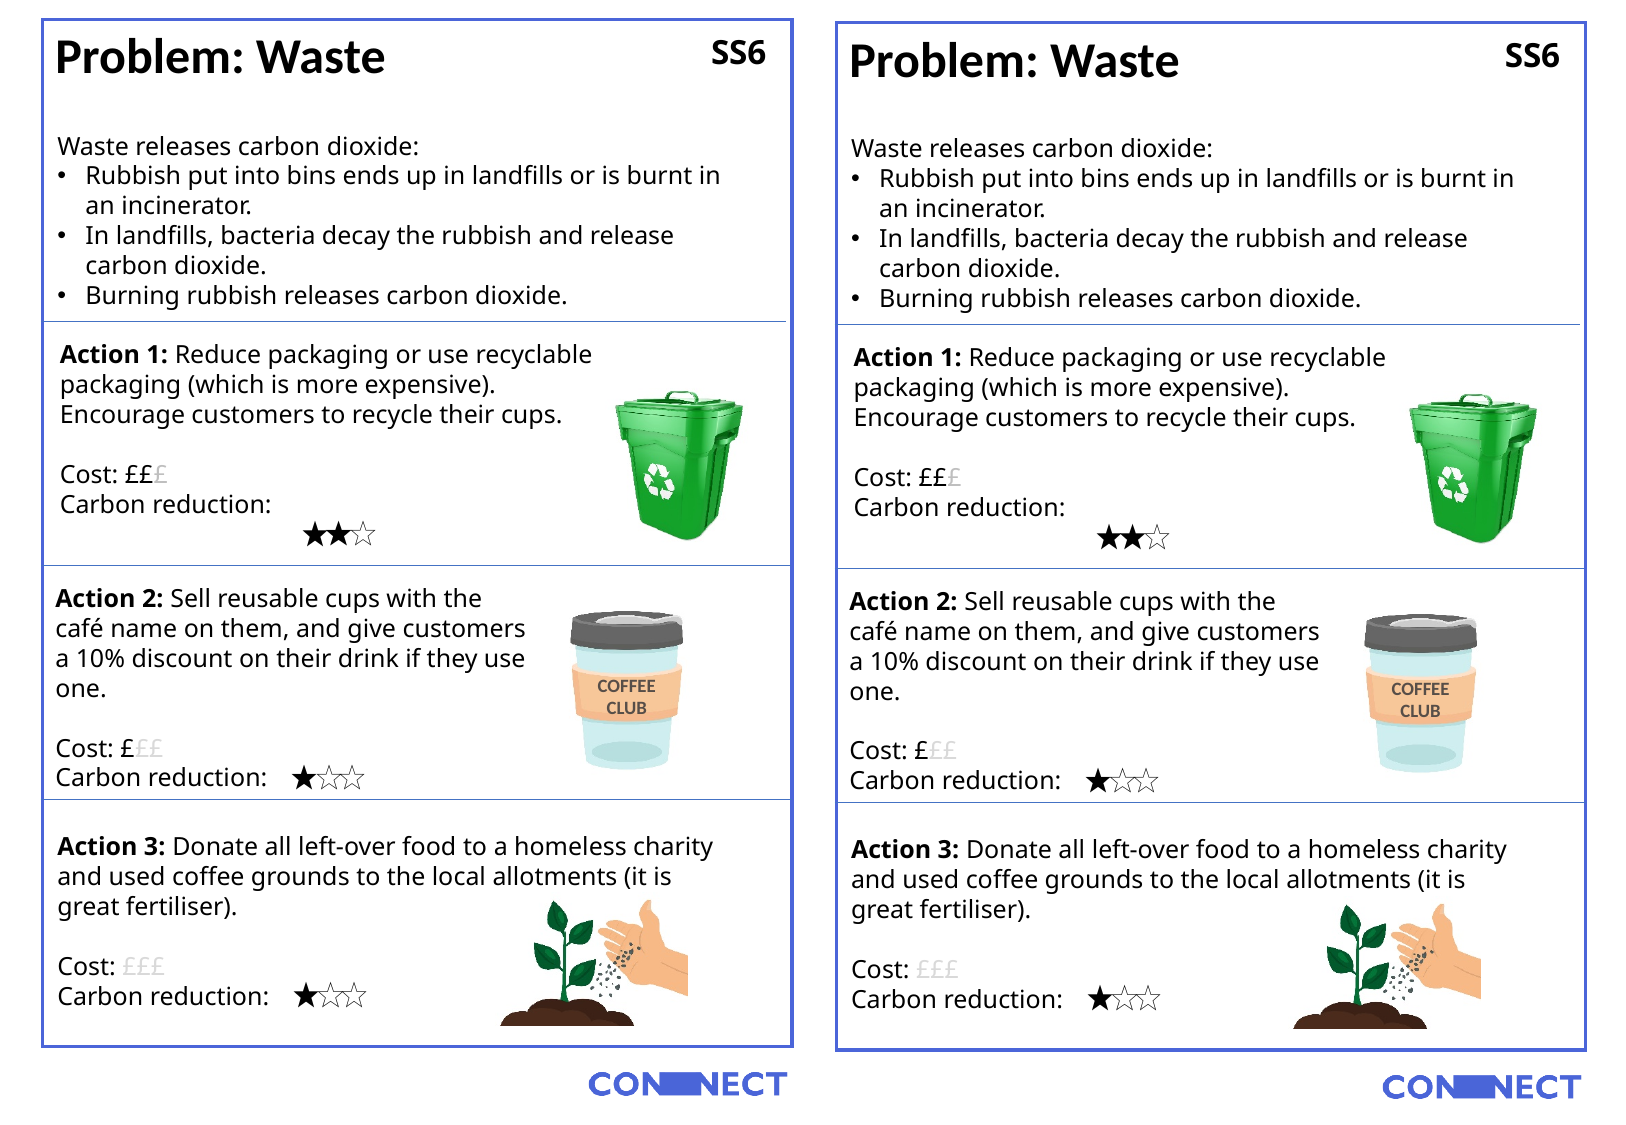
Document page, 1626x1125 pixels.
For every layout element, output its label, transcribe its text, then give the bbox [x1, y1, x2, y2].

picture [576, 1067, 794, 1097]
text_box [1272, 581, 1569, 802]
picture [594, 377, 769, 552]
text_box Problem: Waste [40, 16, 668, 92]
text_box [41, 800, 793, 1048]
text_box SS6 [696, 23, 834, 79]
picture [1388, 380, 1563, 555]
text_box Action 3: Donate all left-over food to a homeless charity and used coffee grounds to the local allotments (it is great fertiliser). Cost: £££ Carbon reduction: [836, 826, 1528, 1021]
picture [1370, 1070, 1588, 1100]
text_box Action 1: Reduce packaging or use recyclable packaging (which is more expensive). Encourage customers to recycle their cups. Cost: £££ Carbon reduction: [838, 334, 1427, 529]
text_box Problem: Waste [834, 19, 1462, 95]
picture [1083, 765, 1161, 795]
text_box SS6 [1490, 26, 1625, 82]
text_box Waste releases carbon dioxide: Rubbish put into bins ends up in landfills or is burnt in an incinerator. In landfills, bacteria decay the rubbish and release carbon dioxide. Burning rubbish releases carbon dioxide. [42, 122, 753, 317]
picture [1084, 982, 1163, 1013]
picture [1288, 896, 1481, 1029]
picture [1094, 521, 1172, 552]
text_box Action 1: Reduce packaging or use recyclable packaging (which is more expensive). Encourage customers to recycle their cups. Cost: £££ Carbon reduction: [45, 331, 633, 526]
text_box Action 2: Sell reusable cups with the café name on them, and give customers a 10% discount on their drink if they use one. Cost: £££ Carbon reduction: [40, 574, 545, 799]
picture [289, 762, 367, 792]
text_box Waste releases carbon dioxide: Rubbish put into bins ends up in landfills or is burnt in an incinerator. In landfills, bacteria decay the rubbish and release carbon dioxide. Burning rubbish releases carbon dioxide. [836, 125, 1546, 320]
text_box [41, 19, 793, 799]
picture [291, 979, 369, 1010]
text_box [478, 577, 776, 799]
text_box Action 2: Sell reusable cups with the café name on them, and give customers a 10% discount on their drink if they use one. Cost: £££ Carbon reduction: [834, 578, 1339, 802]
picture [300, 518, 378, 549]
text_box [835, 22, 1587, 1051]
picture [495, 892, 688, 1026]
text_box Action 3: Donate all left-over food to a homeless charity and used coffee grounds to the local allotments (it is great fertiliser). Cost: £££ Carbon reduction: [42, 823, 734, 1018]
